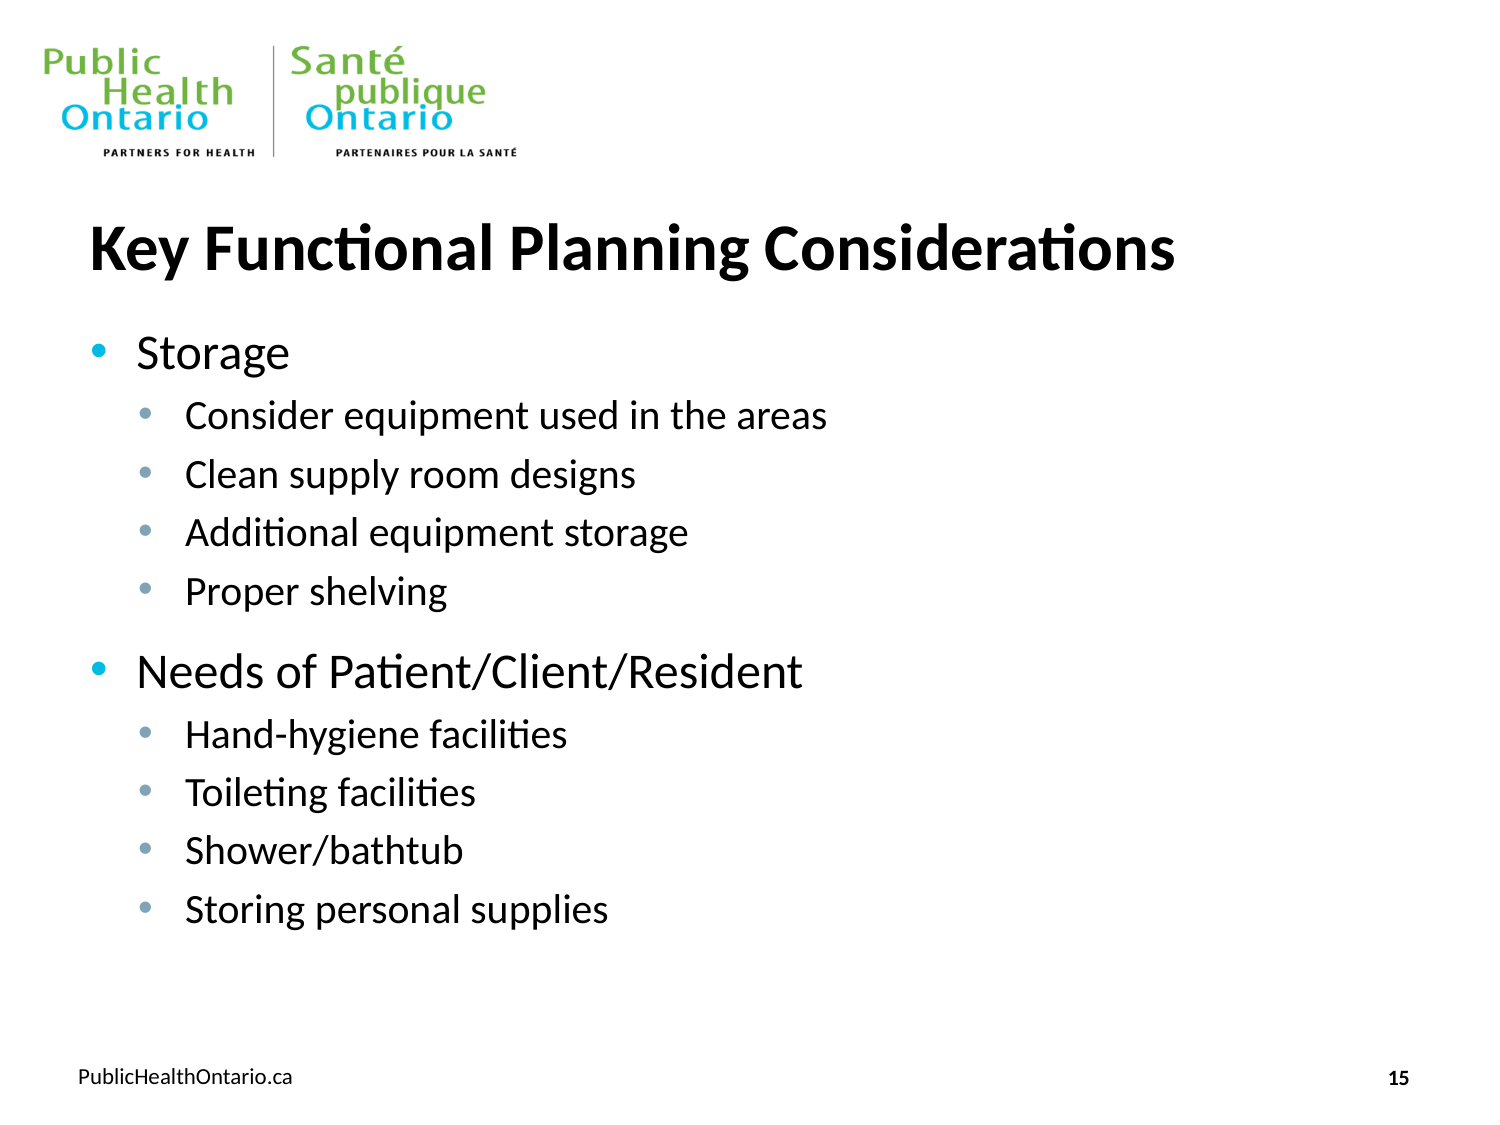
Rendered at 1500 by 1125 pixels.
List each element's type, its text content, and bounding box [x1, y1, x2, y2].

list Storage Consider equipment used in the areas Clean supply room designs Additional equipment storage Proper shelving Needs of Patient/Client/Resident Hand-hygiene facilities Toileting facilities Shower/bathtub Storing personal supplies [75, 312, 1425, 1038]
title Key Functional Planning Considerations [75, 187, 1425, 300]
picture [37, 37, 525, 165]
slide_number 15 [1287, 1057, 1425, 1096]
